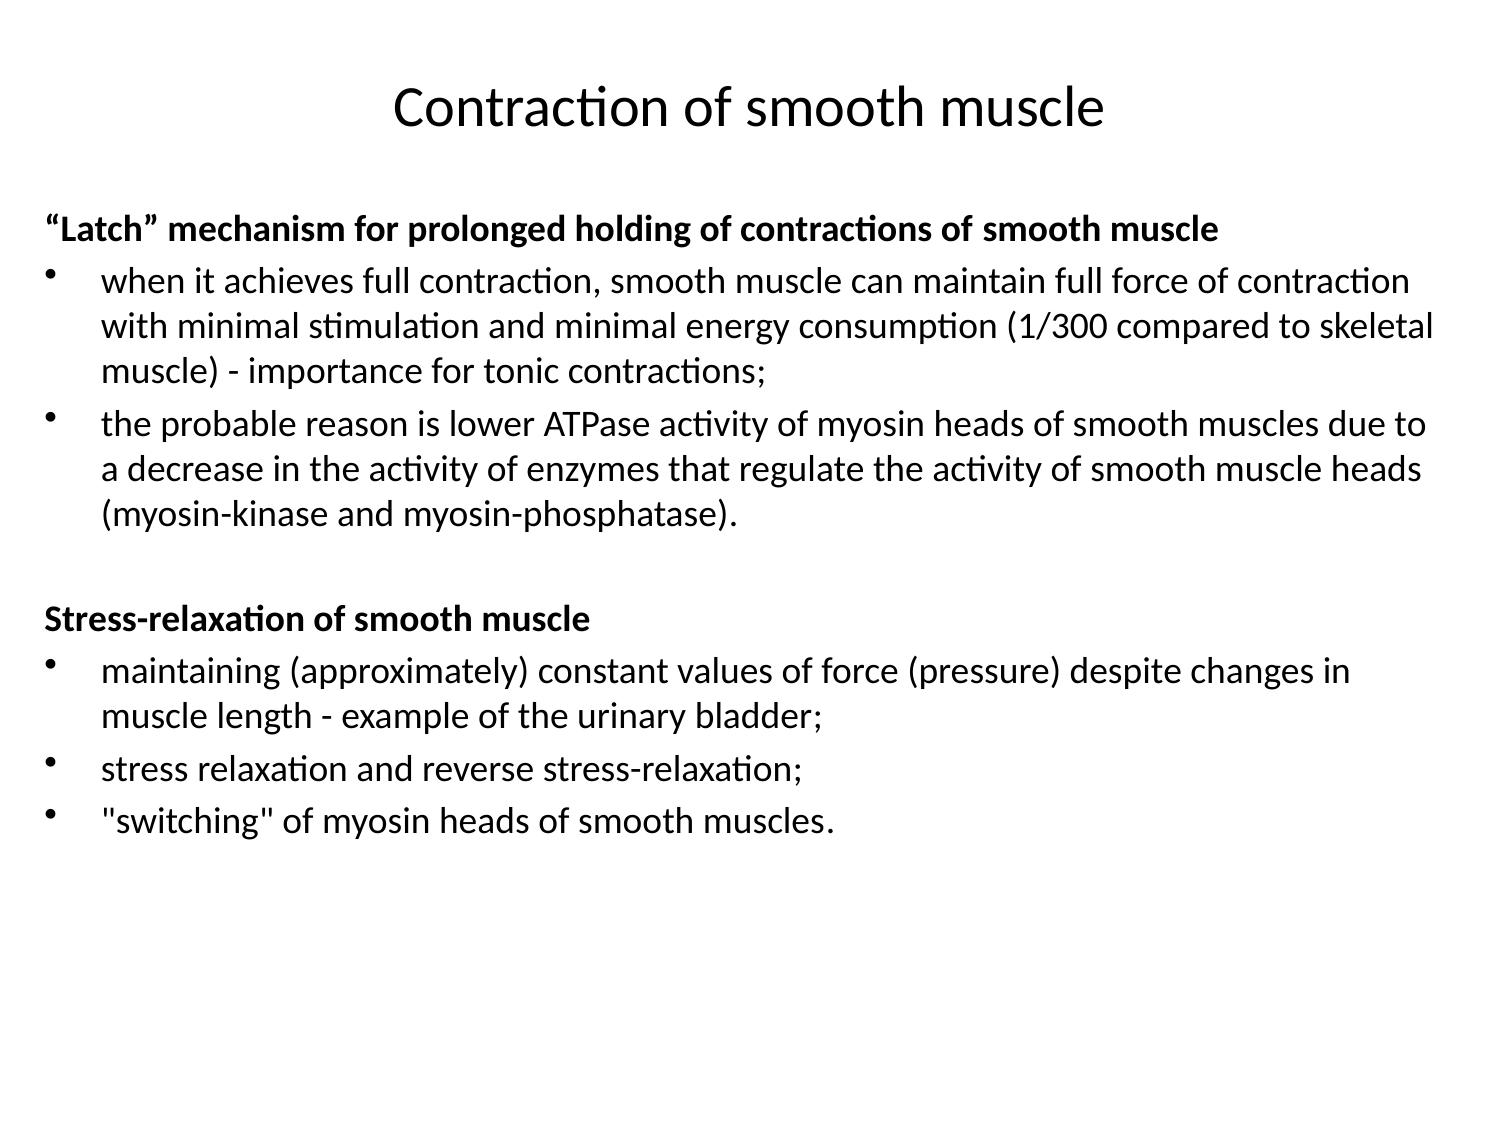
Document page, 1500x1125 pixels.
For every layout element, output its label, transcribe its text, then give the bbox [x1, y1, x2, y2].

title Contraction of smooth muscle [74, 44, 1426, 162]
list “Latch” mechanism for prolonged holding of contractions of smooth muscle when it achieves full contraction, smooth muscle can maintain full force of contraction with minimal stimulation and minimal energy consumption (1/300 compared to skeletal muscle) - importance for tonic contractions; the probable reason is lower ATPase activity of myosin heads of smooth muscles due to a decrease in the activity of enzymes that regulate the activity of smooth muscle heads (myosin-kinase and myosin-phosphatase). Stress-relaxation of smooth muscle maintaining (approximately) constant values of force (pressure) despite changes in muscle length - example of the urinary bladder; stress relaxation and reverse stress-relaxation; "switching" of myosin heads of smooth muscles. [29, 196, 1459, 1071]
